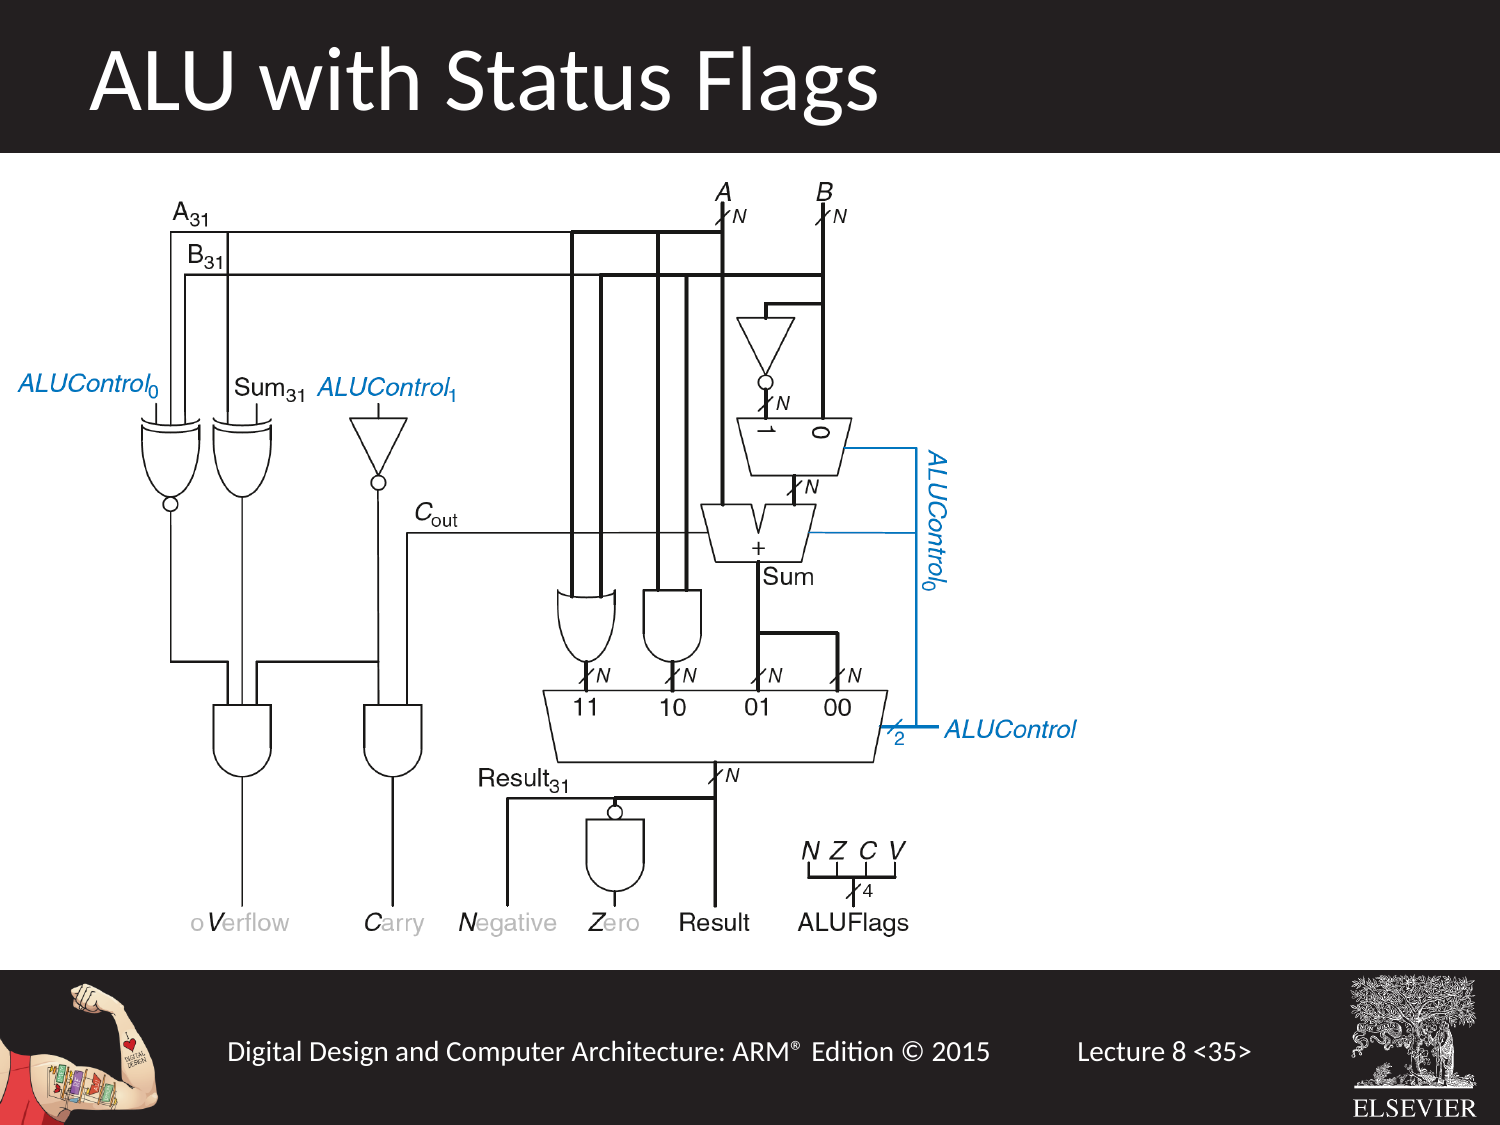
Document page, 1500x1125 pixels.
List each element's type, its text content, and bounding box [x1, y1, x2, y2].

picture [12, 171, 1088, 951]
picture [1350, 974, 1477, 1117]
text_box [112, 200, 1438, 1050]
text_box ALU with Status Flags [75, 11, 1375, 136]
picture [0, 979, 163, 1125]
